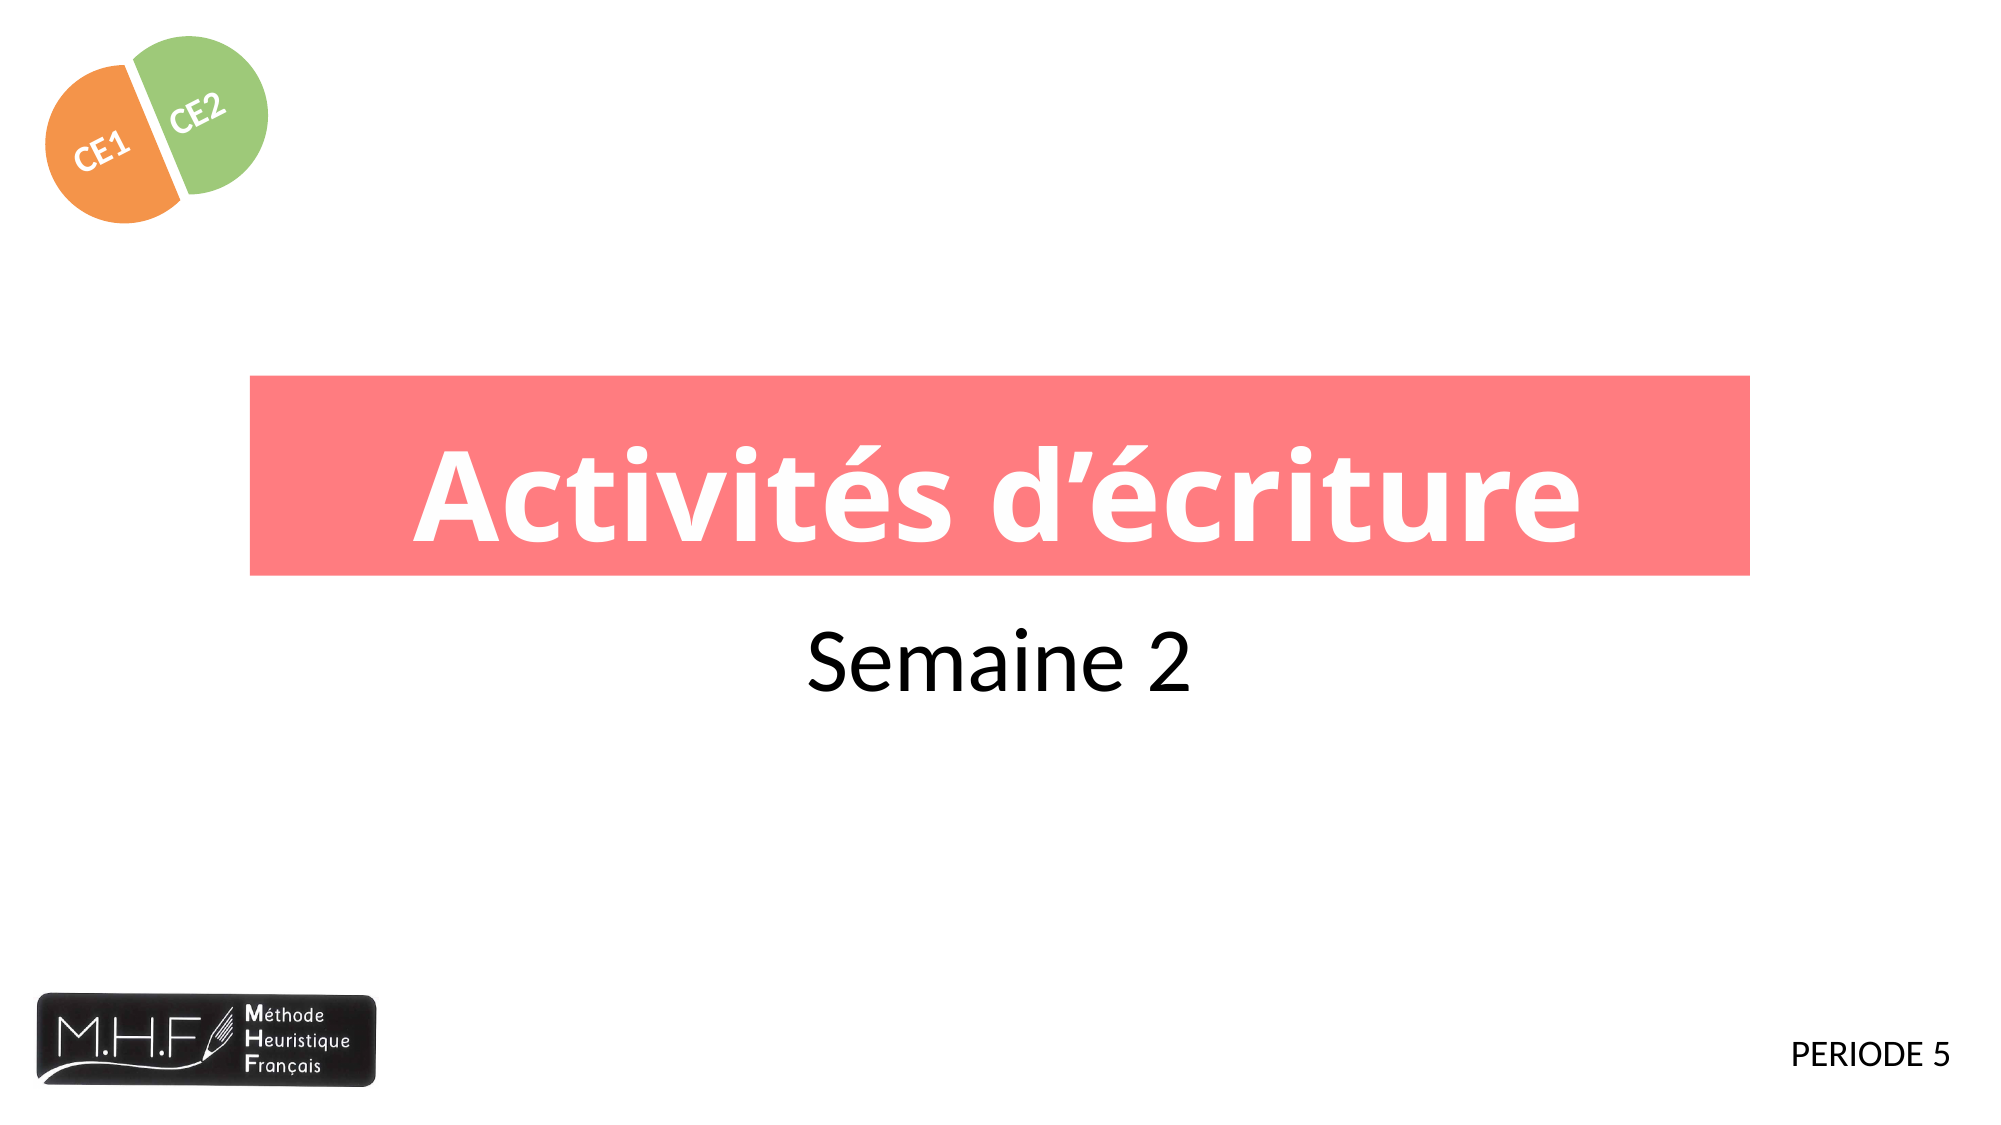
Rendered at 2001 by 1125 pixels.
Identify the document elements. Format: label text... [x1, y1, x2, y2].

title Activités d’écriture [249, 375, 1750, 576]
picture [33, 990, 379, 1089]
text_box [45, 35, 269, 224]
subtitle Semaine 2 [249, 604, 1750, 877]
text_box PERIODE 5 [1362, 1021, 1967, 1082]
